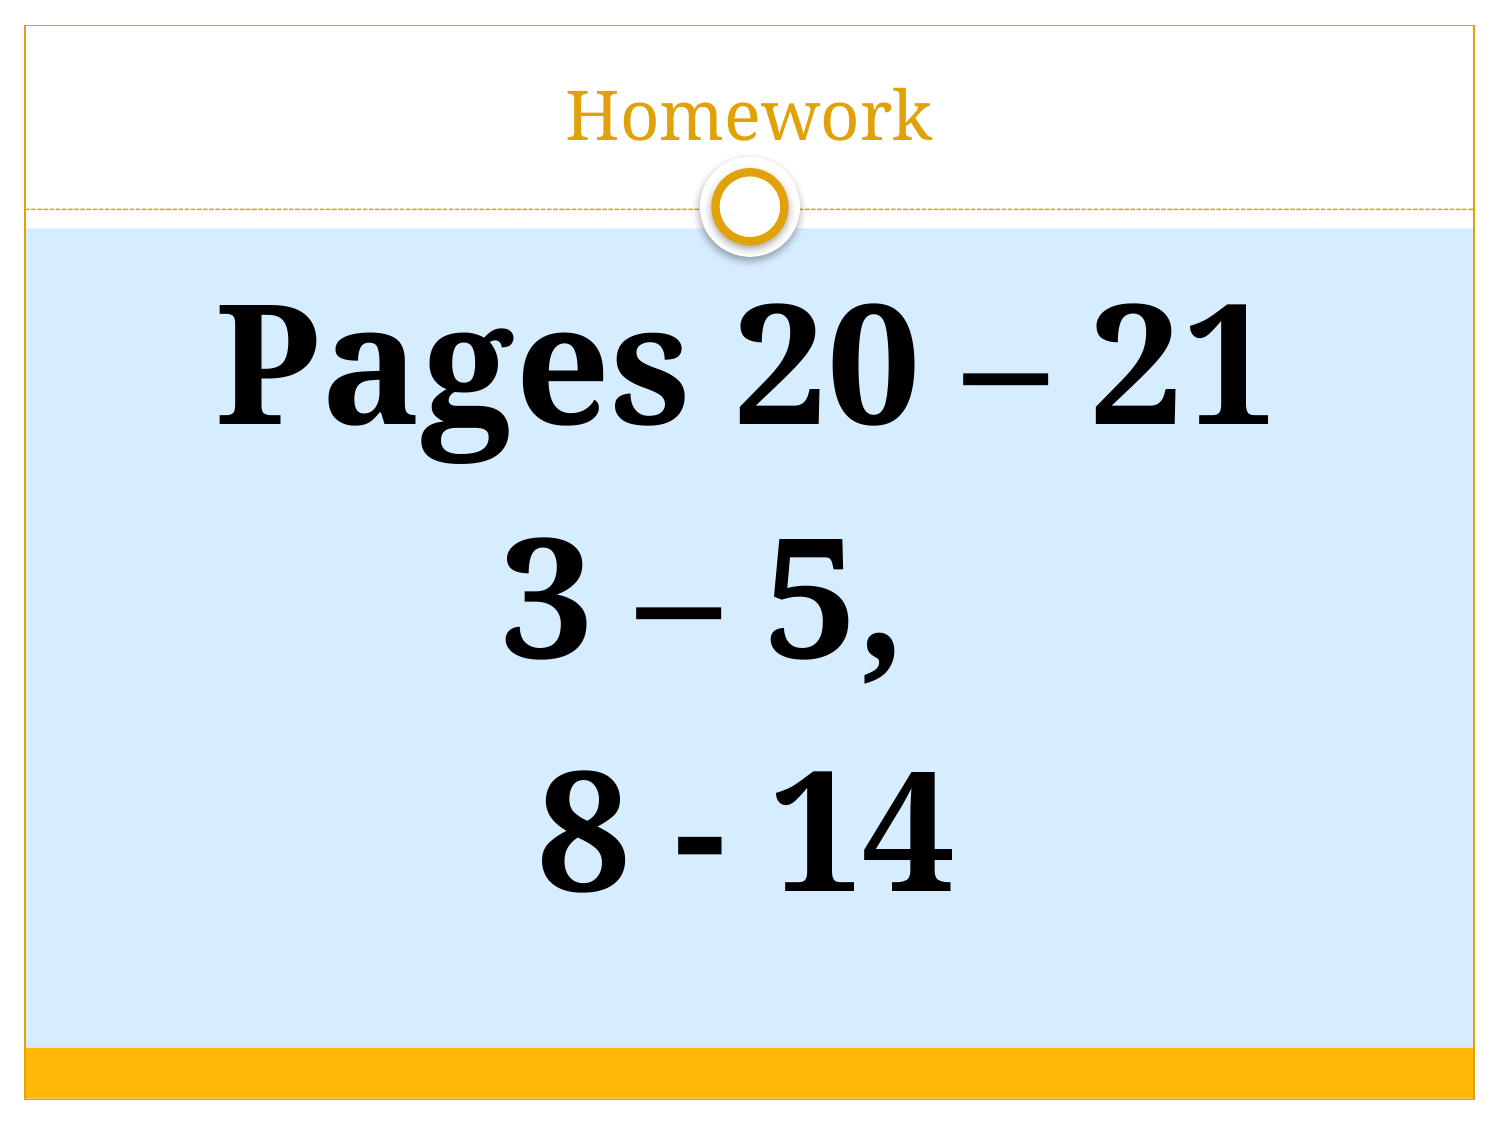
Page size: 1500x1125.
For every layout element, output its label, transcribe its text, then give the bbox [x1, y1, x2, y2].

list Pages 20 – 21 3 – 5, 8 - 14 [49, 250, 1445, 1001]
title Homework [49, 37, 1450, 162]
